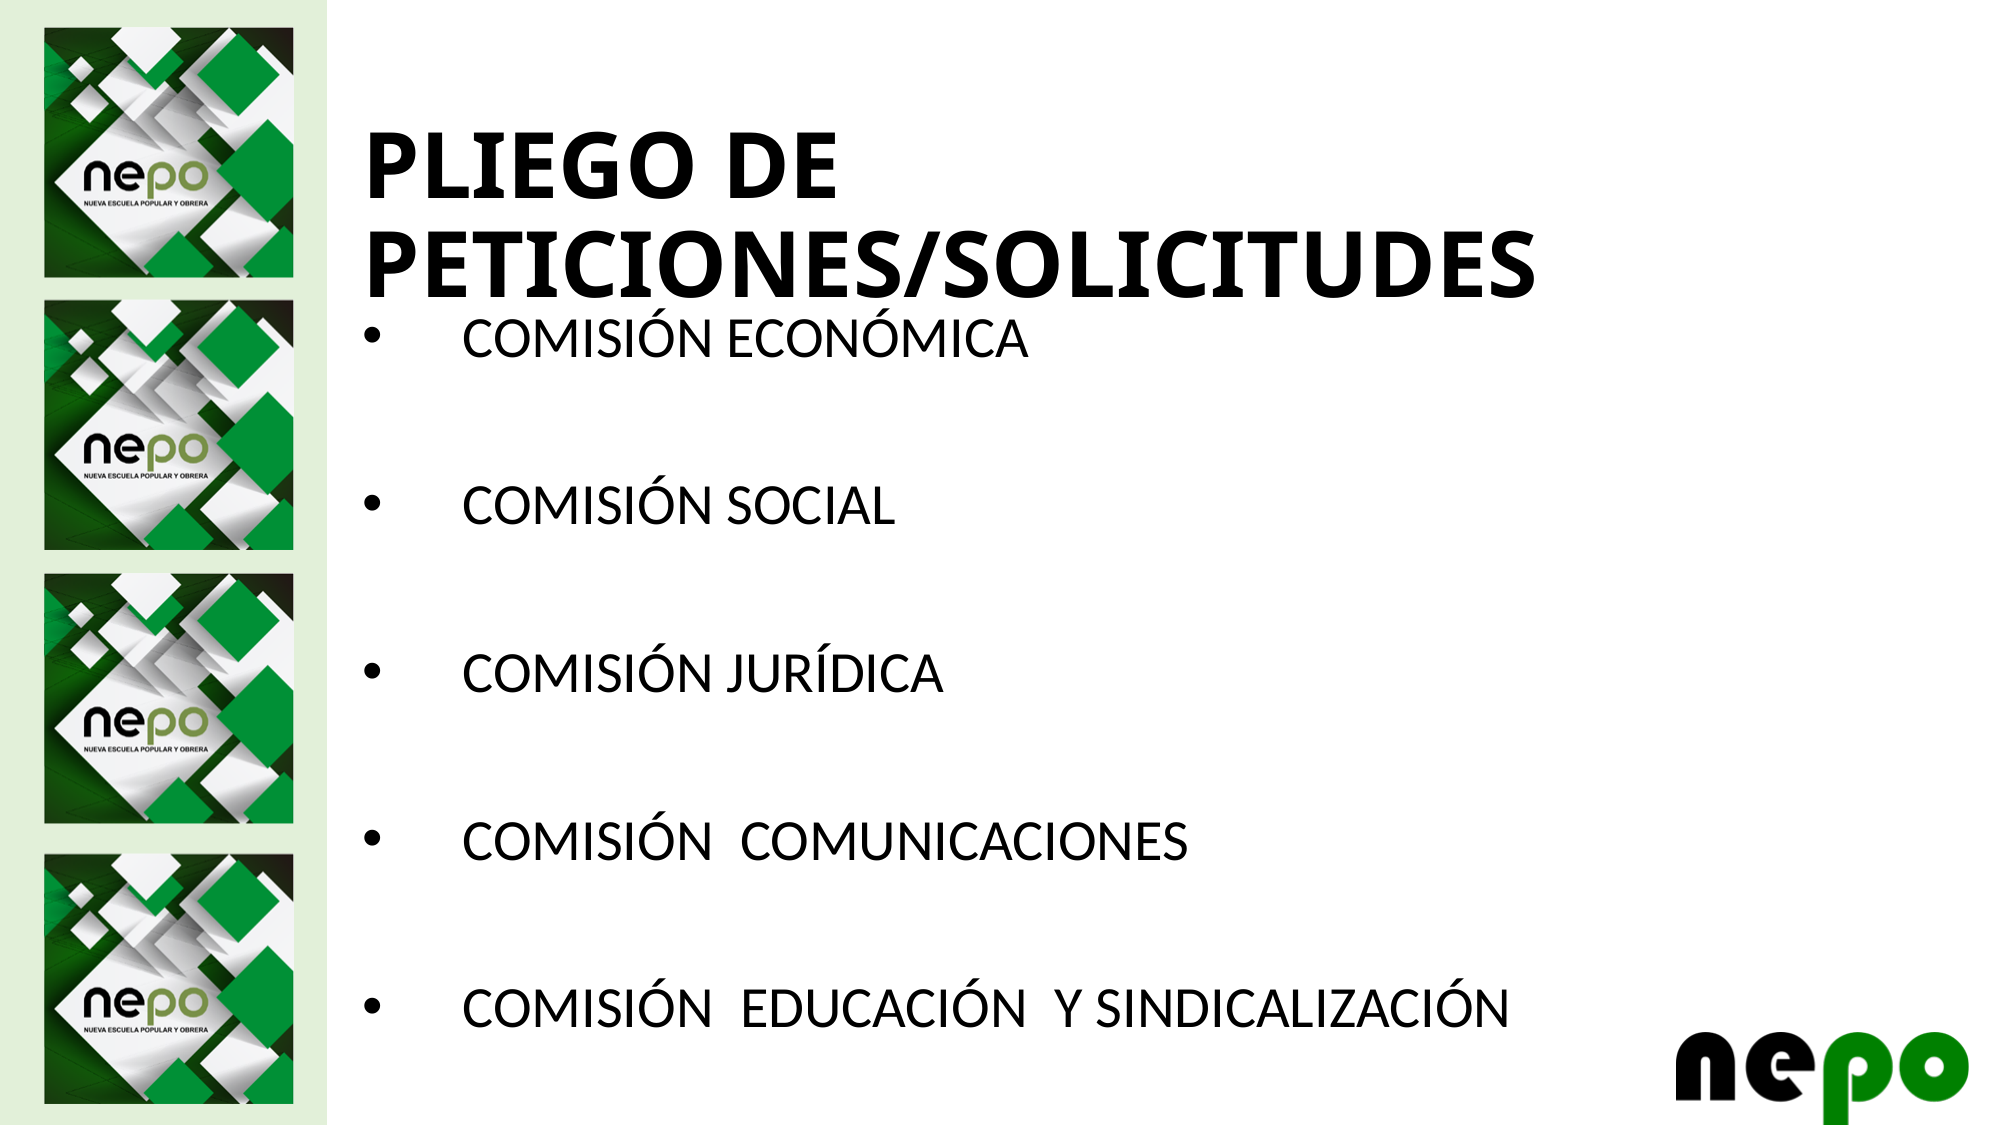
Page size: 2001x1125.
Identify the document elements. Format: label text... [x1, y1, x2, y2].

picture [0, 0, 327, 1125]
list COMISIÓN ECONÓMICA COMISIÓN SOCIAL COMISIÓN JURÍDICA COMISIÓN COMUNICACIONES COMISIÓN EDUCACIÓN Y SINDICALIZACIÓN [347, 299, 1964, 1048]
title PLIEGO DE PETICIONES/SOLICITUDES [347, 111, 1964, 271]
picture [1676, 1032, 1969, 1125]
